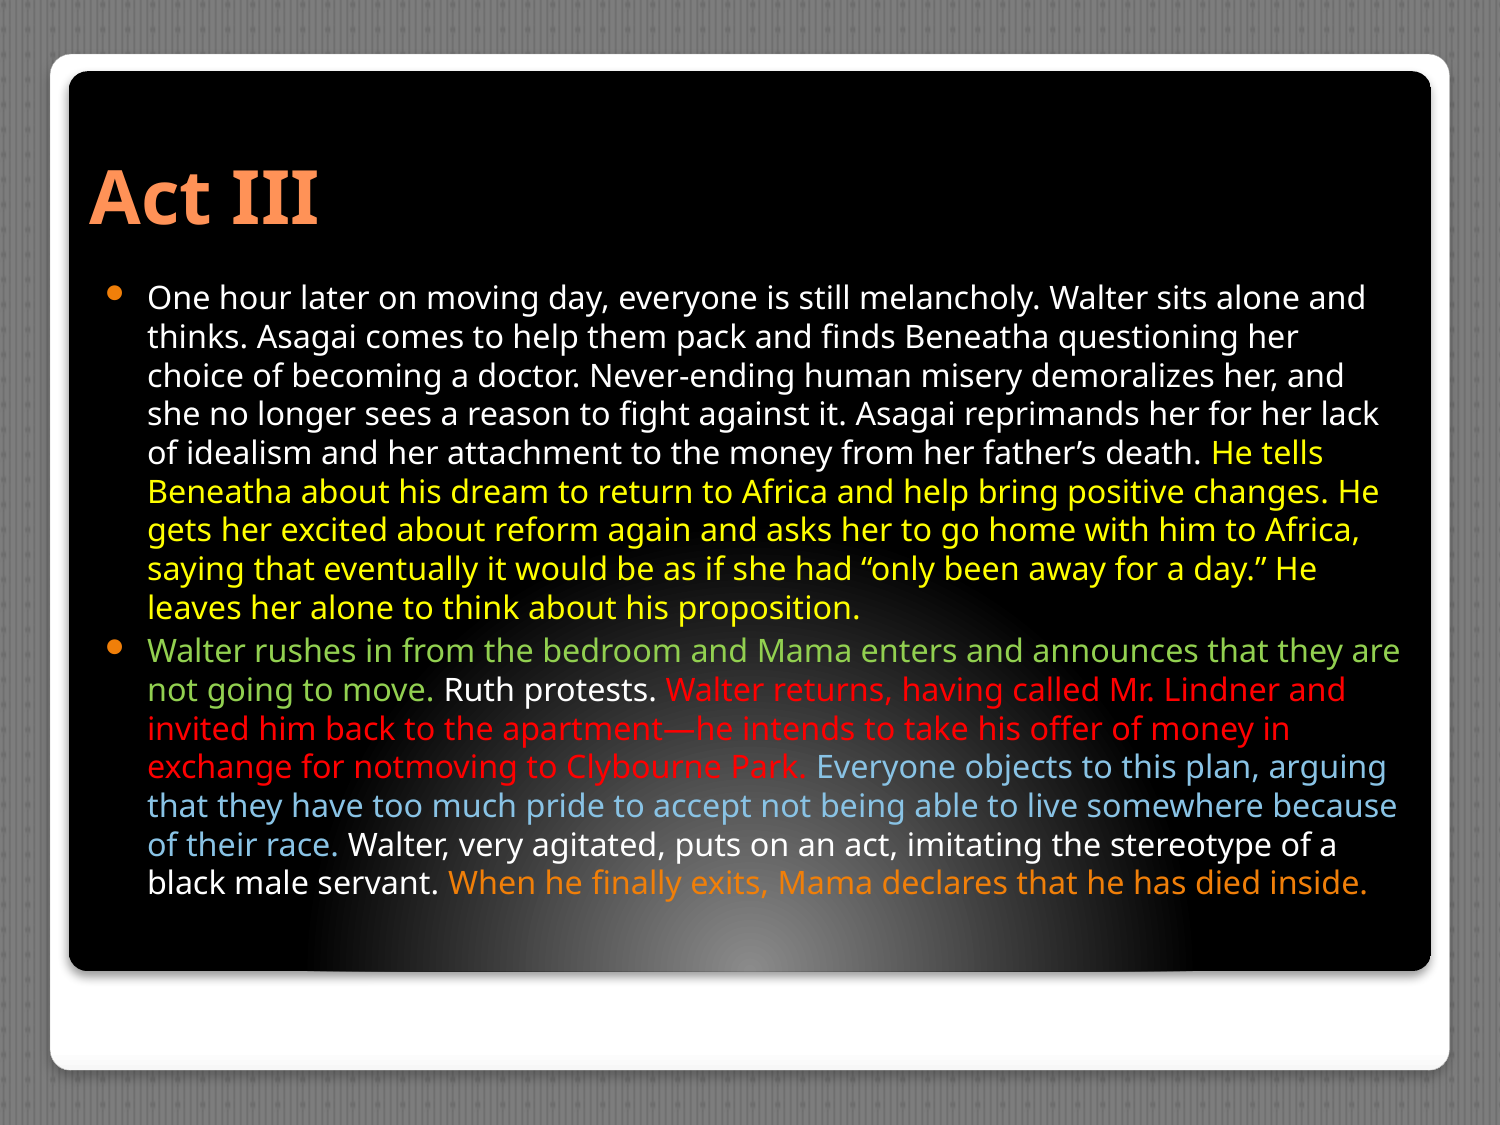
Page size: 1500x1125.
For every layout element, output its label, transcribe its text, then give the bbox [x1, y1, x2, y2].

title Act III [75, 75, 1418, 248]
list One hour later on moving day, everyone is still melancholy. Walter sits alone and thinks. Asagai comes to help them pack and finds Beneatha questioning her choice of becoming a doctor. Never-ending human misery demoralizes her, and she no longer sees a reason to fight against it. Asagai reprimands her for her lack of idealism and her attachment to the money from her father’s death. He tells Beneatha about his dream to return to Africa and help bring positive changes. He gets her excited about reform again and asks her to go home with him to Africa, saying that eventually it would be as if she had “only been away for a day.” He leaves her alone to think about his proposition. Walter rushes in from the bedroom and Mama enters and announces that they are not going to move. Ruth protests. Walter returns, having called Mr. Lindner and invited him back to the apartment—he intends to take his offer of money in exchange for notmoving to Clybourne Park. Everyone objects to this plan, arguing that they have too much pride to accept not being able to live somewhere because of their race. Walter, very agitated, puts on an act, imitating the stereotype of a black male servant. When he finally exits, Mama declares that he has died inside. [75, 262, 1418, 950]
